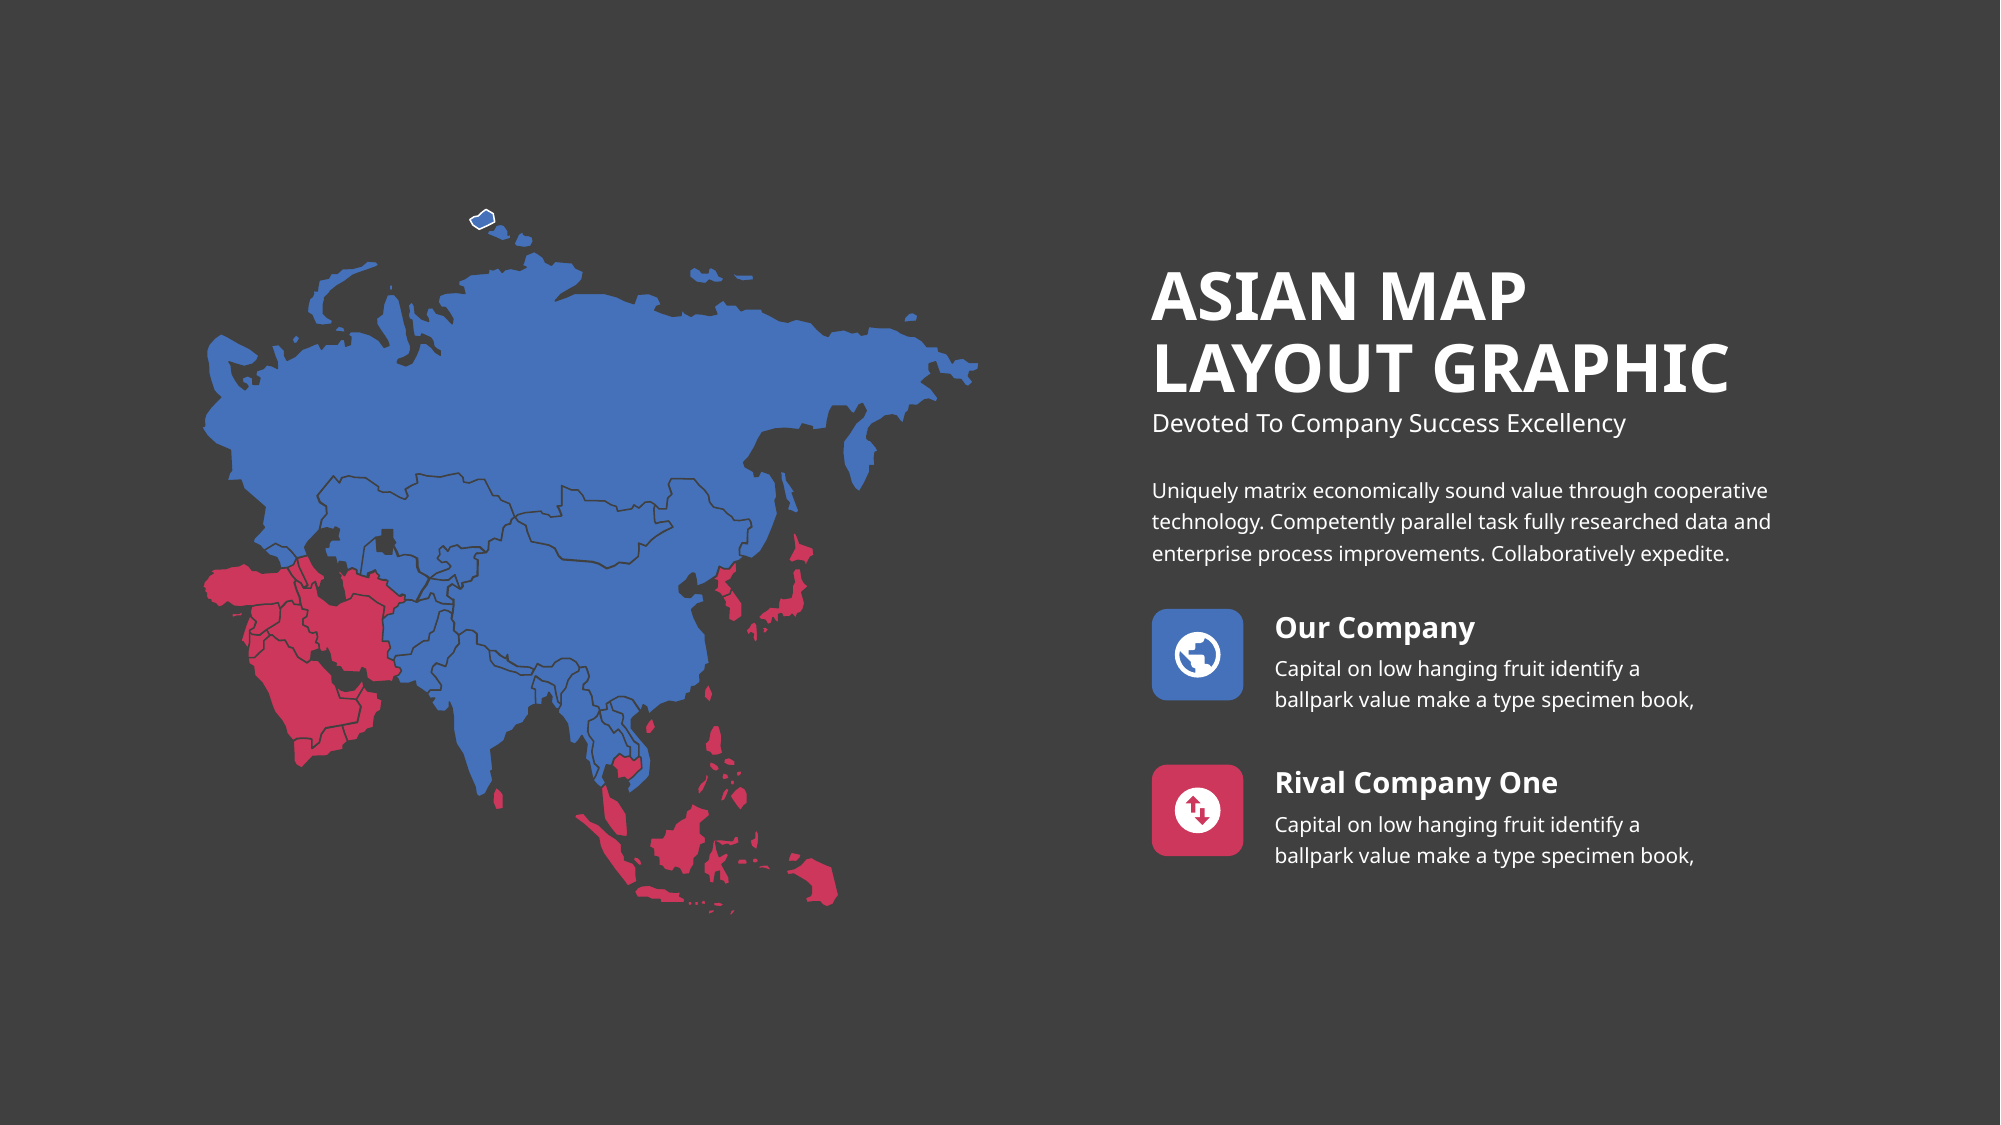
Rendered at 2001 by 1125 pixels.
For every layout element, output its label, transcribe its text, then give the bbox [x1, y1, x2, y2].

text_box Our Company [1274, 608, 1709, 644]
text_box [469, 209, 495, 224]
text_box [1150, 763, 1245, 858]
text_box [1174, 631, 1221, 678]
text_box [201, 224, 980, 916]
text_box Rival Company One [1274, 764, 1709, 800]
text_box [1151, 259, 1789, 438]
text_box Uniquely matrix economically sound value through cooperative technology. Competently parallel task fully researched data and enterprise process improvements. Collaboratively expedite. [1151, 471, 1828, 566]
text_box [1150, 607, 1245, 702]
text_box Capital on low hanging fruit identify a ballpark value make a type specimen book, [1274, 649, 1709, 713]
text_box Capital on low hanging fruit identify a ballpark value make a type specimen book, [1274, 805, 1709, 868]
text_box [1174, 787, 1221, 834]
